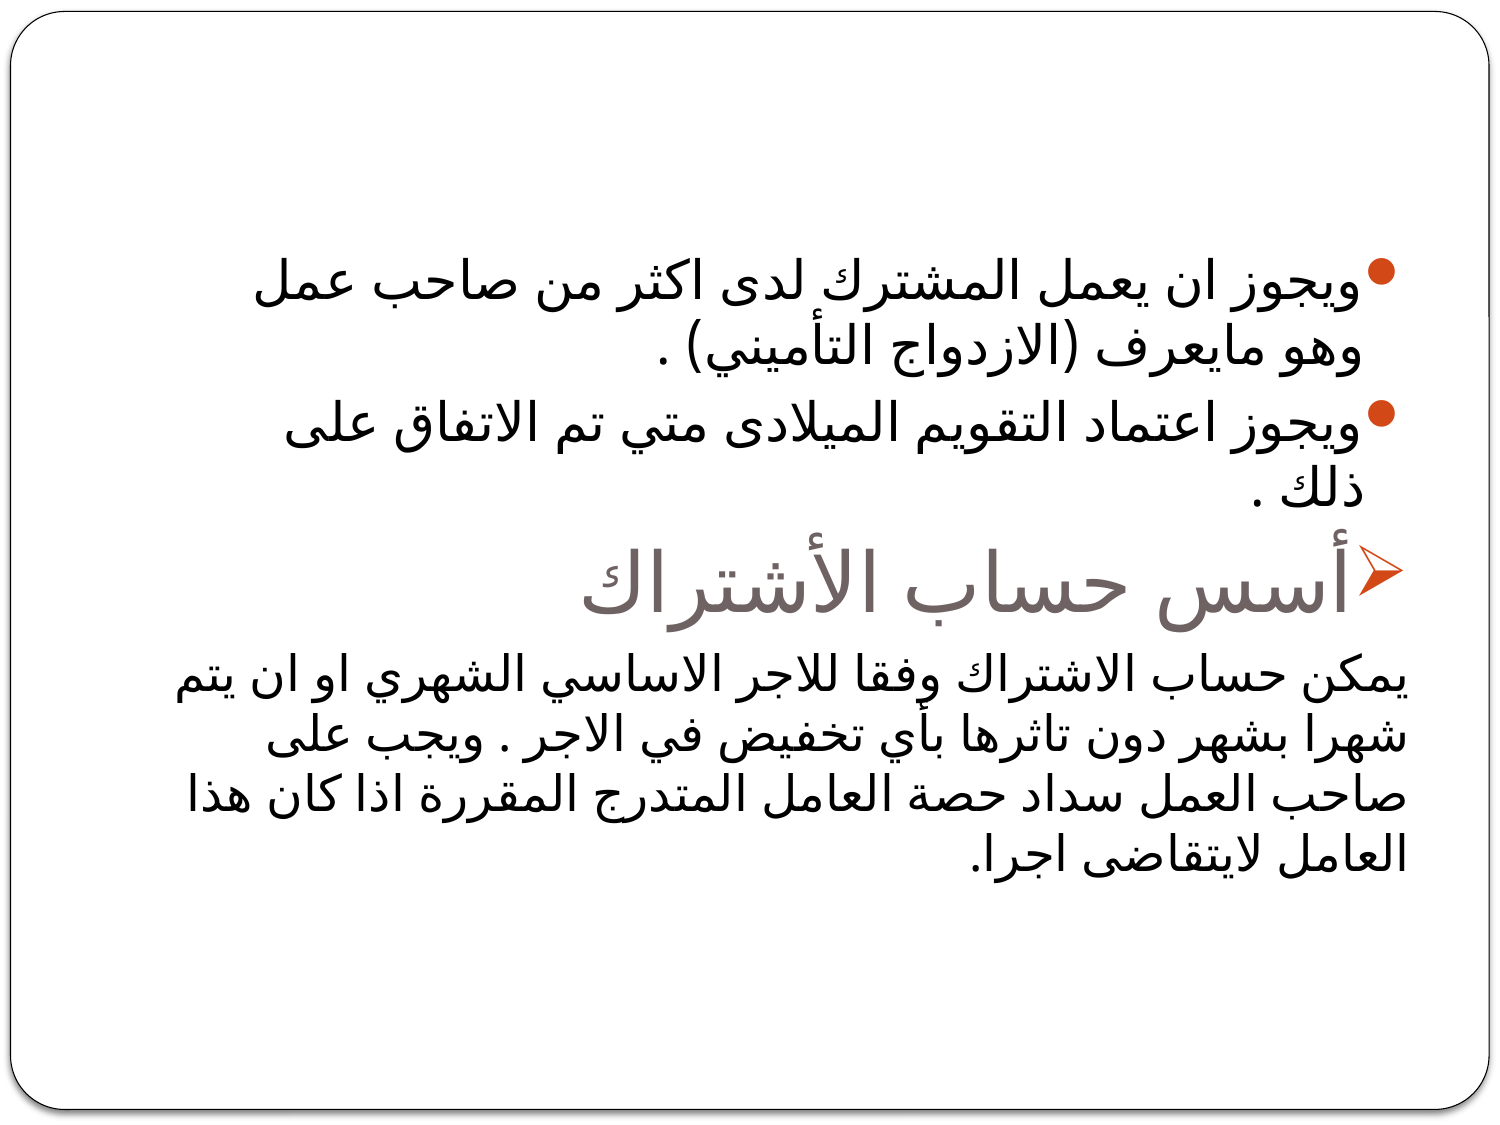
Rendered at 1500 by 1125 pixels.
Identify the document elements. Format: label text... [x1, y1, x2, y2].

list ويجوز ان يعمل المشترك لدى اكثر من صاحب عمل وهو مايعرف (الازدواج التأميني) . ويجوز اعتماد التقويم الميلادى متي تم الاتفاق على ذلك . أسس حساب الأشتراك يمكن حساب الاشتراك وفقا للاجر الاساسي الشهري او ان يتم شهرا بشهر دون تاثرها بأي تخفيض في الاجر . ويجب على صاحب العمل سداد حصة العامل المتدرج المقررة اذا كان هذا العامل لايتقاضى اجرا. [150, 237, 1425, 988]
